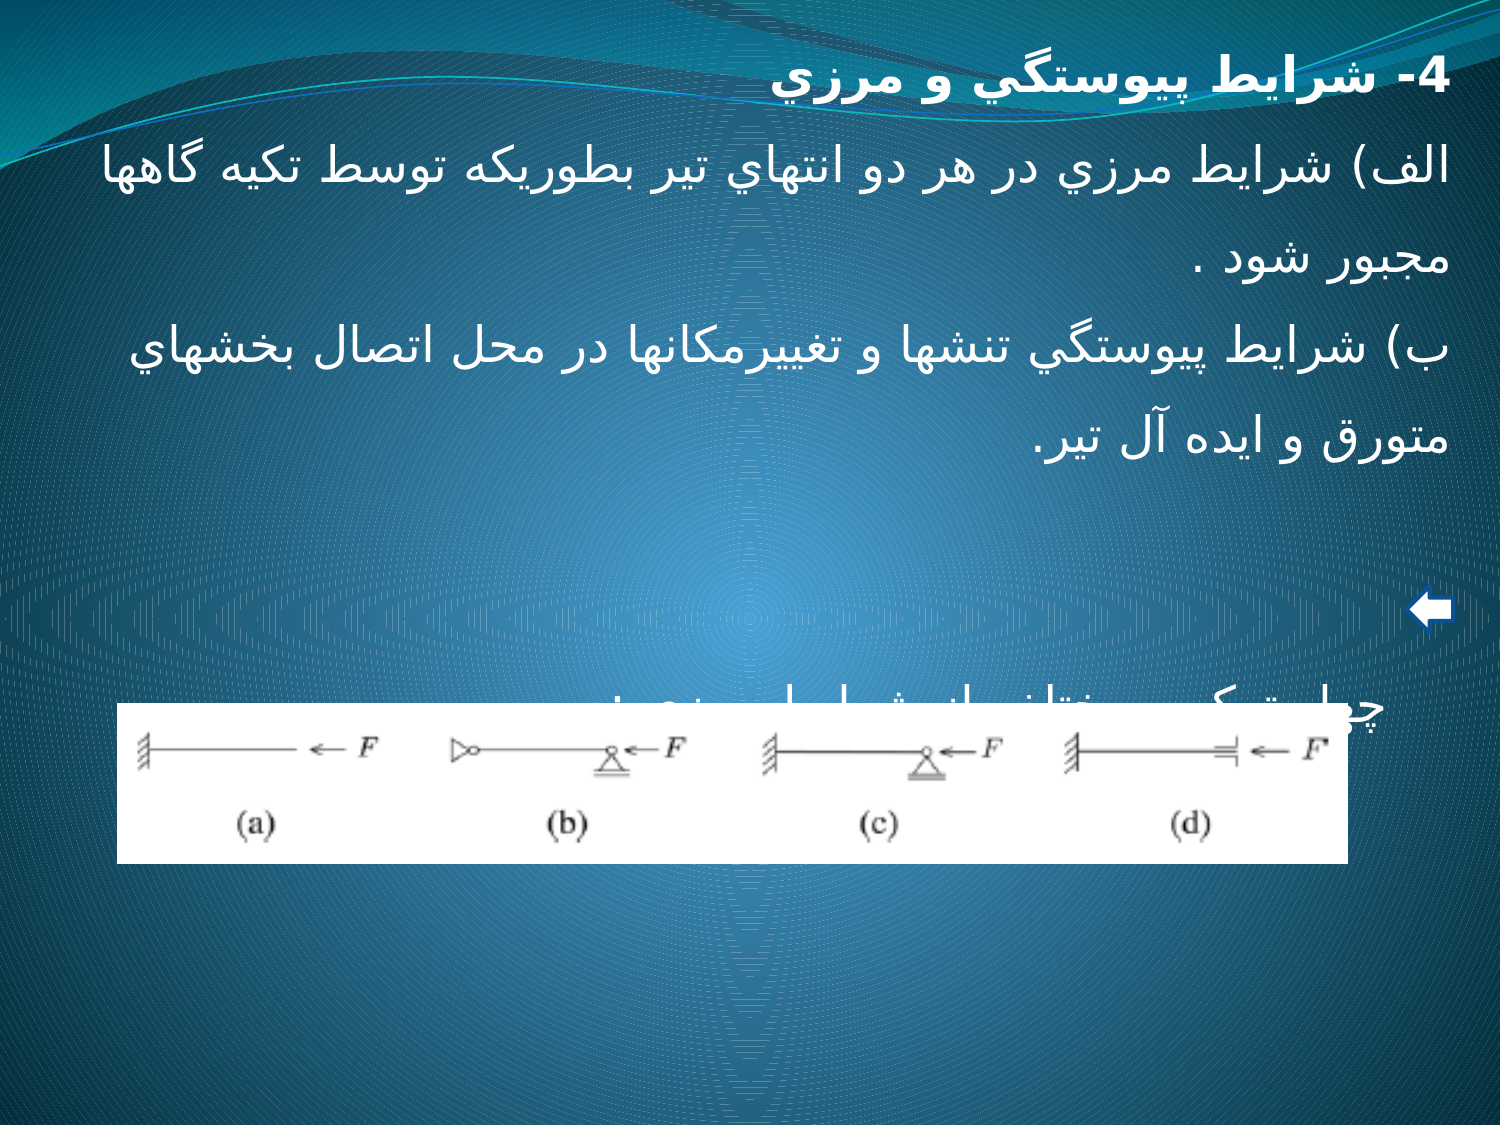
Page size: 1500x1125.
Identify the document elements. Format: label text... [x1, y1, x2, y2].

text_box [1404, 583, 1456, 635]
text_box 4- شرايط پيوستگي و مرزي الف) شرايط مرزي در هر دو انتهاي تير بطوريكه توسط تكيه گاهها مجبور شود . ب) شرايط پيوستگي تنشها و تغييرمكانها در محل اتصال بخشهاي متورق و ايده آل تير. چهار تركيب مختلف از شرايط مرزي : [0, 34, 1468, 1125]
picture [116, 702, 1348, 864]
